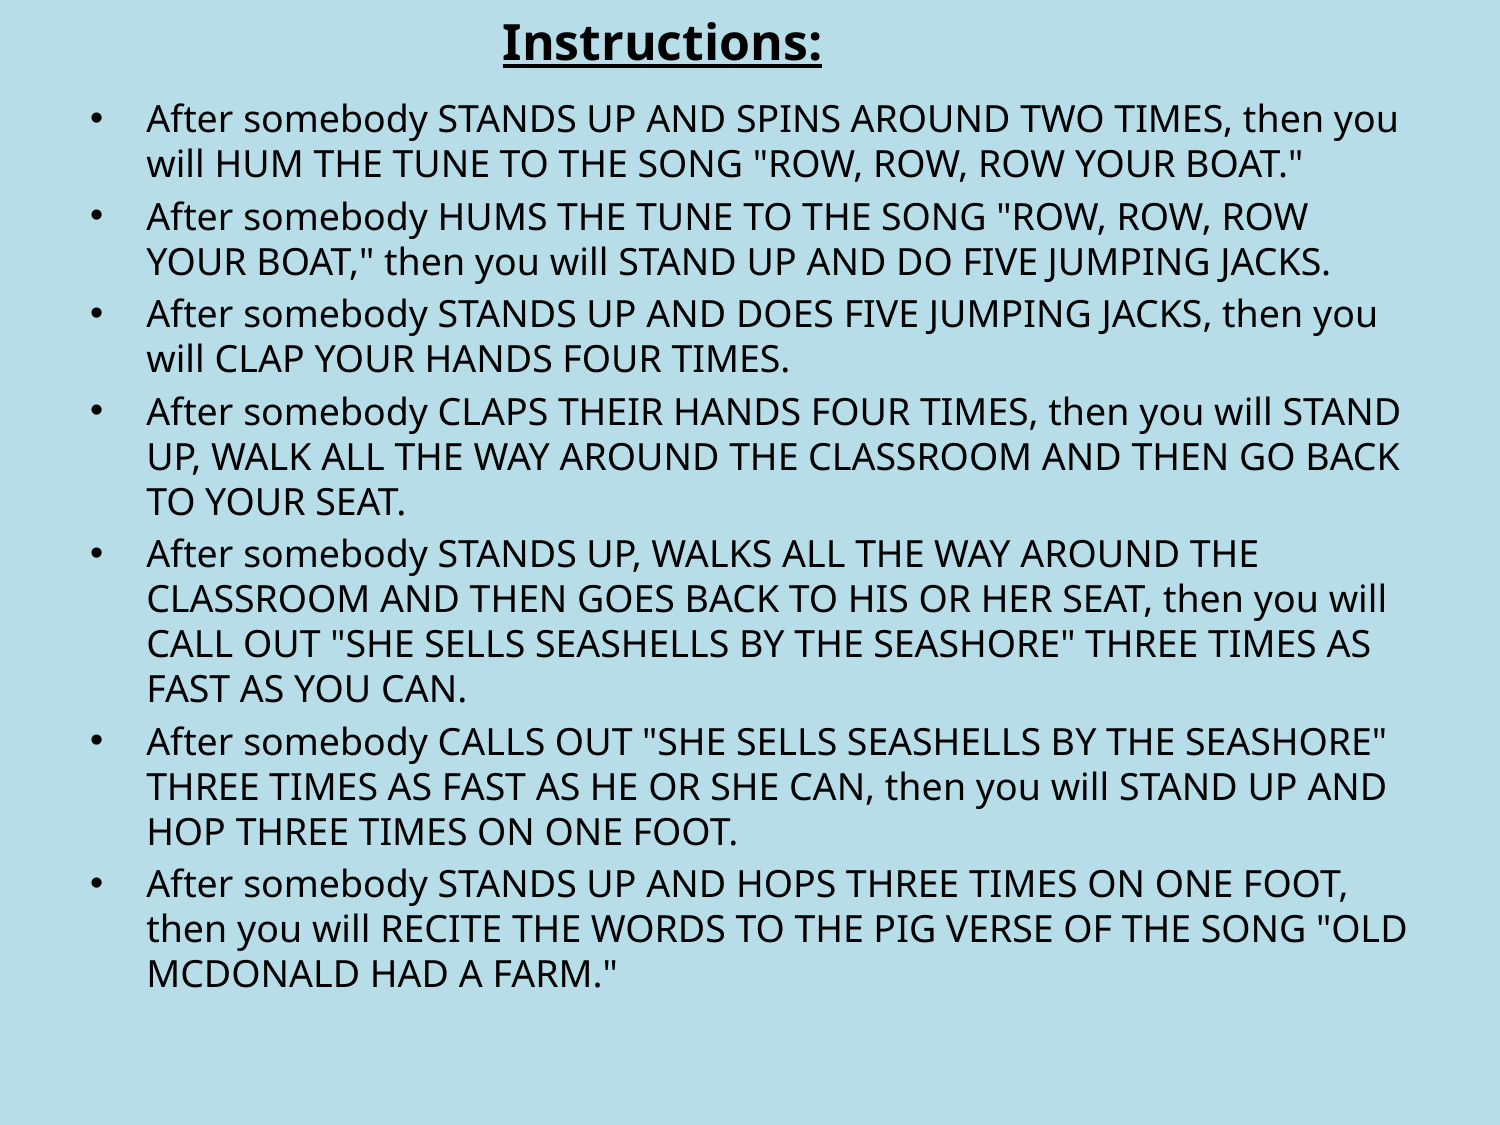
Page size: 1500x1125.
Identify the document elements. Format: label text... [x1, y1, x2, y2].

list After somebody STANDS UP AND SPINS AROUND TWO TIMES, then you will HUM THE TUNE TO THE SONG "ROW, ROW, ROW YOUR BOAT." After somebody HUMS THE TUNE TO THE SONG "ROW, ROW, ROW YOUR BOAT," then you will STAND UP AND DO FIVE JUMPING JACKS. After somebody STANDS UP AND DOES FIVE JUMPING JACKS, then you will CLAP YOUR HANDS FOUR TIMES. After somebody CLAPS THEIR HANDS FOUR TIMES, then you will STAND UP, WALK ALL THE WAY AROUND THE CLASSROOM AND THEN GO BACK TO YOUR SEAT. After somebody STANDS UP, WALKS ALL THE WAY AROUND THE CLASSROOM AND THEN GOES BACK TO HIS OR HER SEAT, then you will CALL OUT "SHE SELLS SEASHELLS BY THE SEASHORE" THREE TIMES AS FAST AS YOU CAN. After somebody CALLS OUT "SHE SELLS SEASHELLS BY THE SEASHORE" THREE TIMES AS FAST AS HE OR SHE CAN, then you will STAND UP AND HOP THREE TIMES ON ONE FOOT. After somebody STANDS UP AND HOPS THREE TIMES ON ONE FOOT, then you will RECITE THE WORDS TO THE PIG VERSE OF THE SONG "OLD MCDONALD HAD A FARM." [75, 87, 1425, 1125]
title Instructions: [75, 0, 1250, 80]
